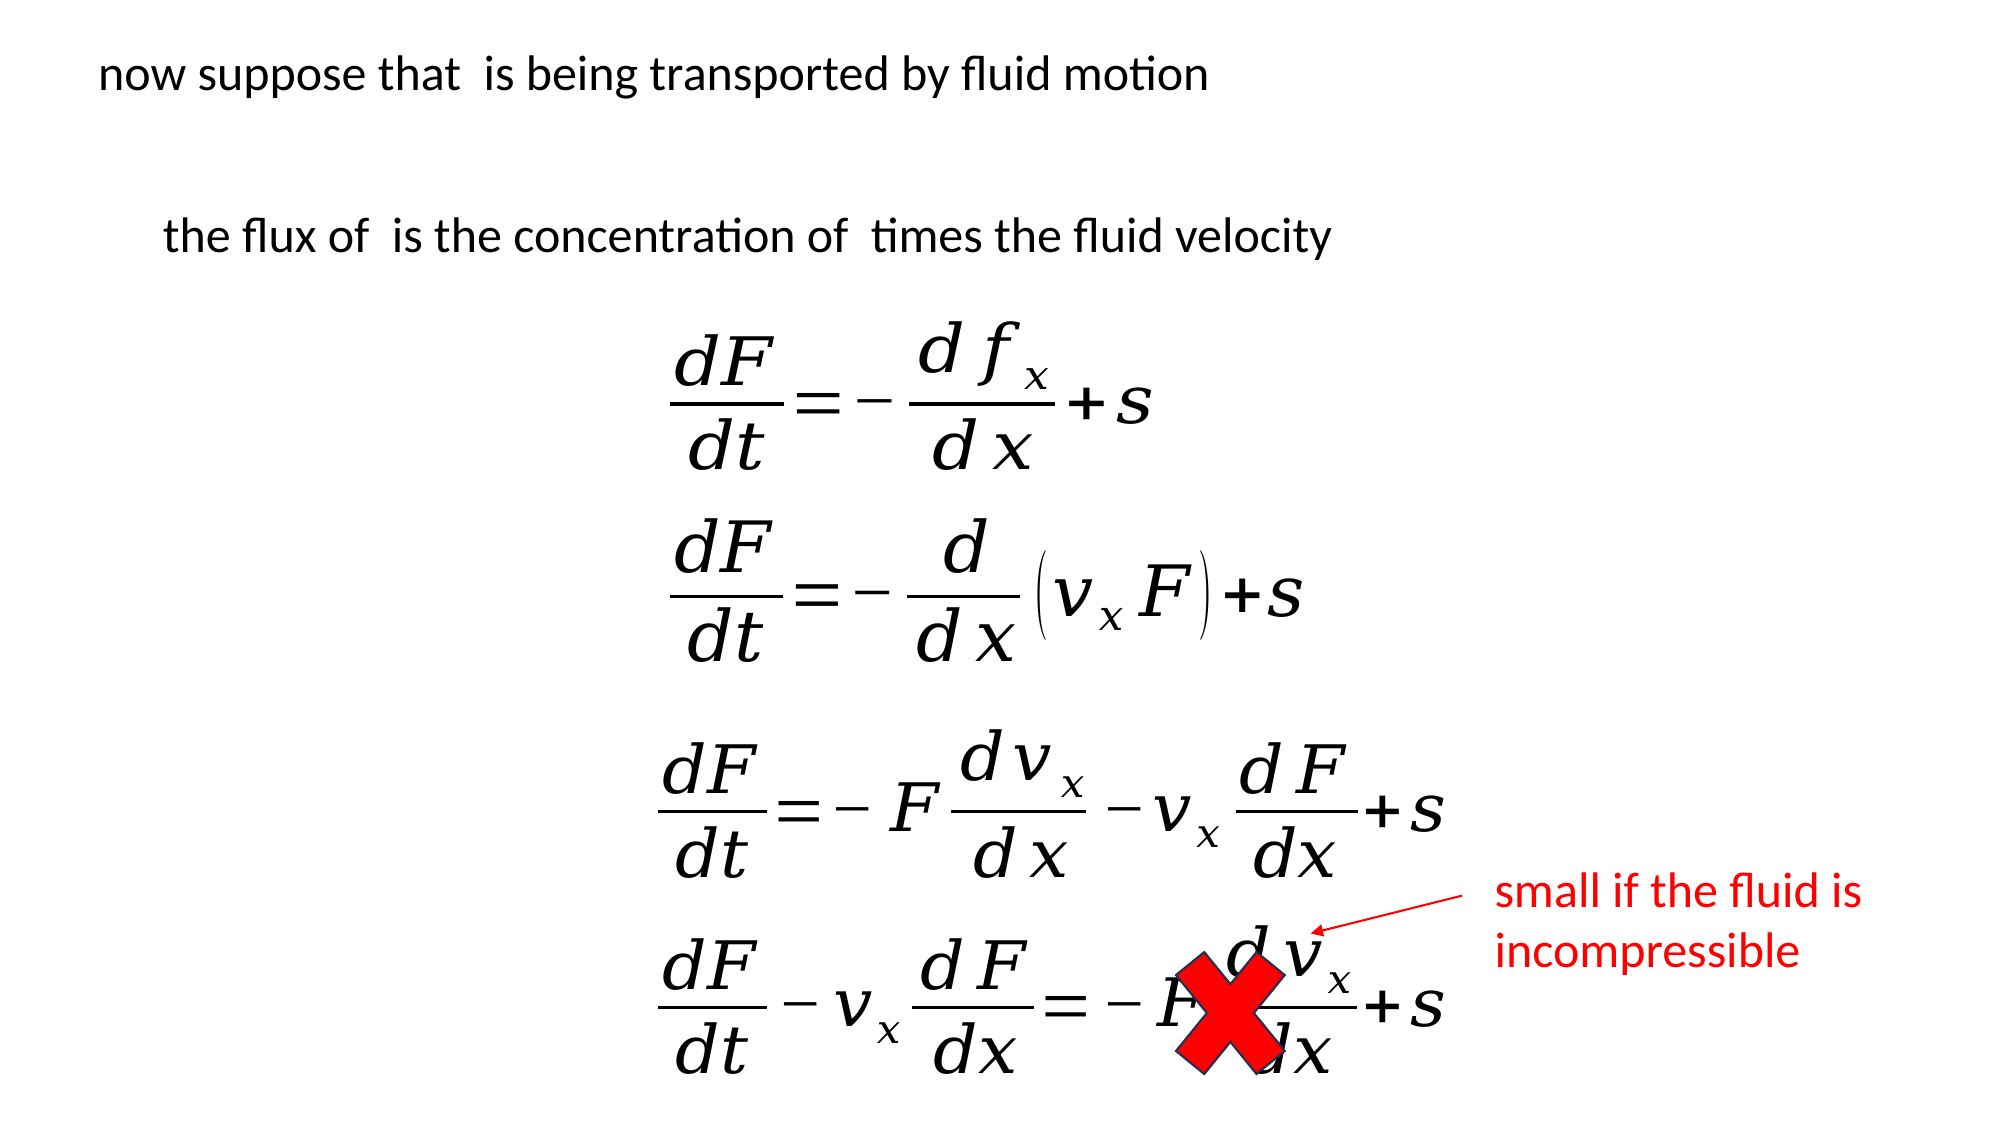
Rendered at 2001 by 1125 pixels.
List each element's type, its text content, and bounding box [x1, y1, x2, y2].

text_box [1310, 894, 1463, 937]
text_box small if the fluid is incompressible [1479, 849, 1889, 985]
text_box [1174, 950, 1287, 1076]
